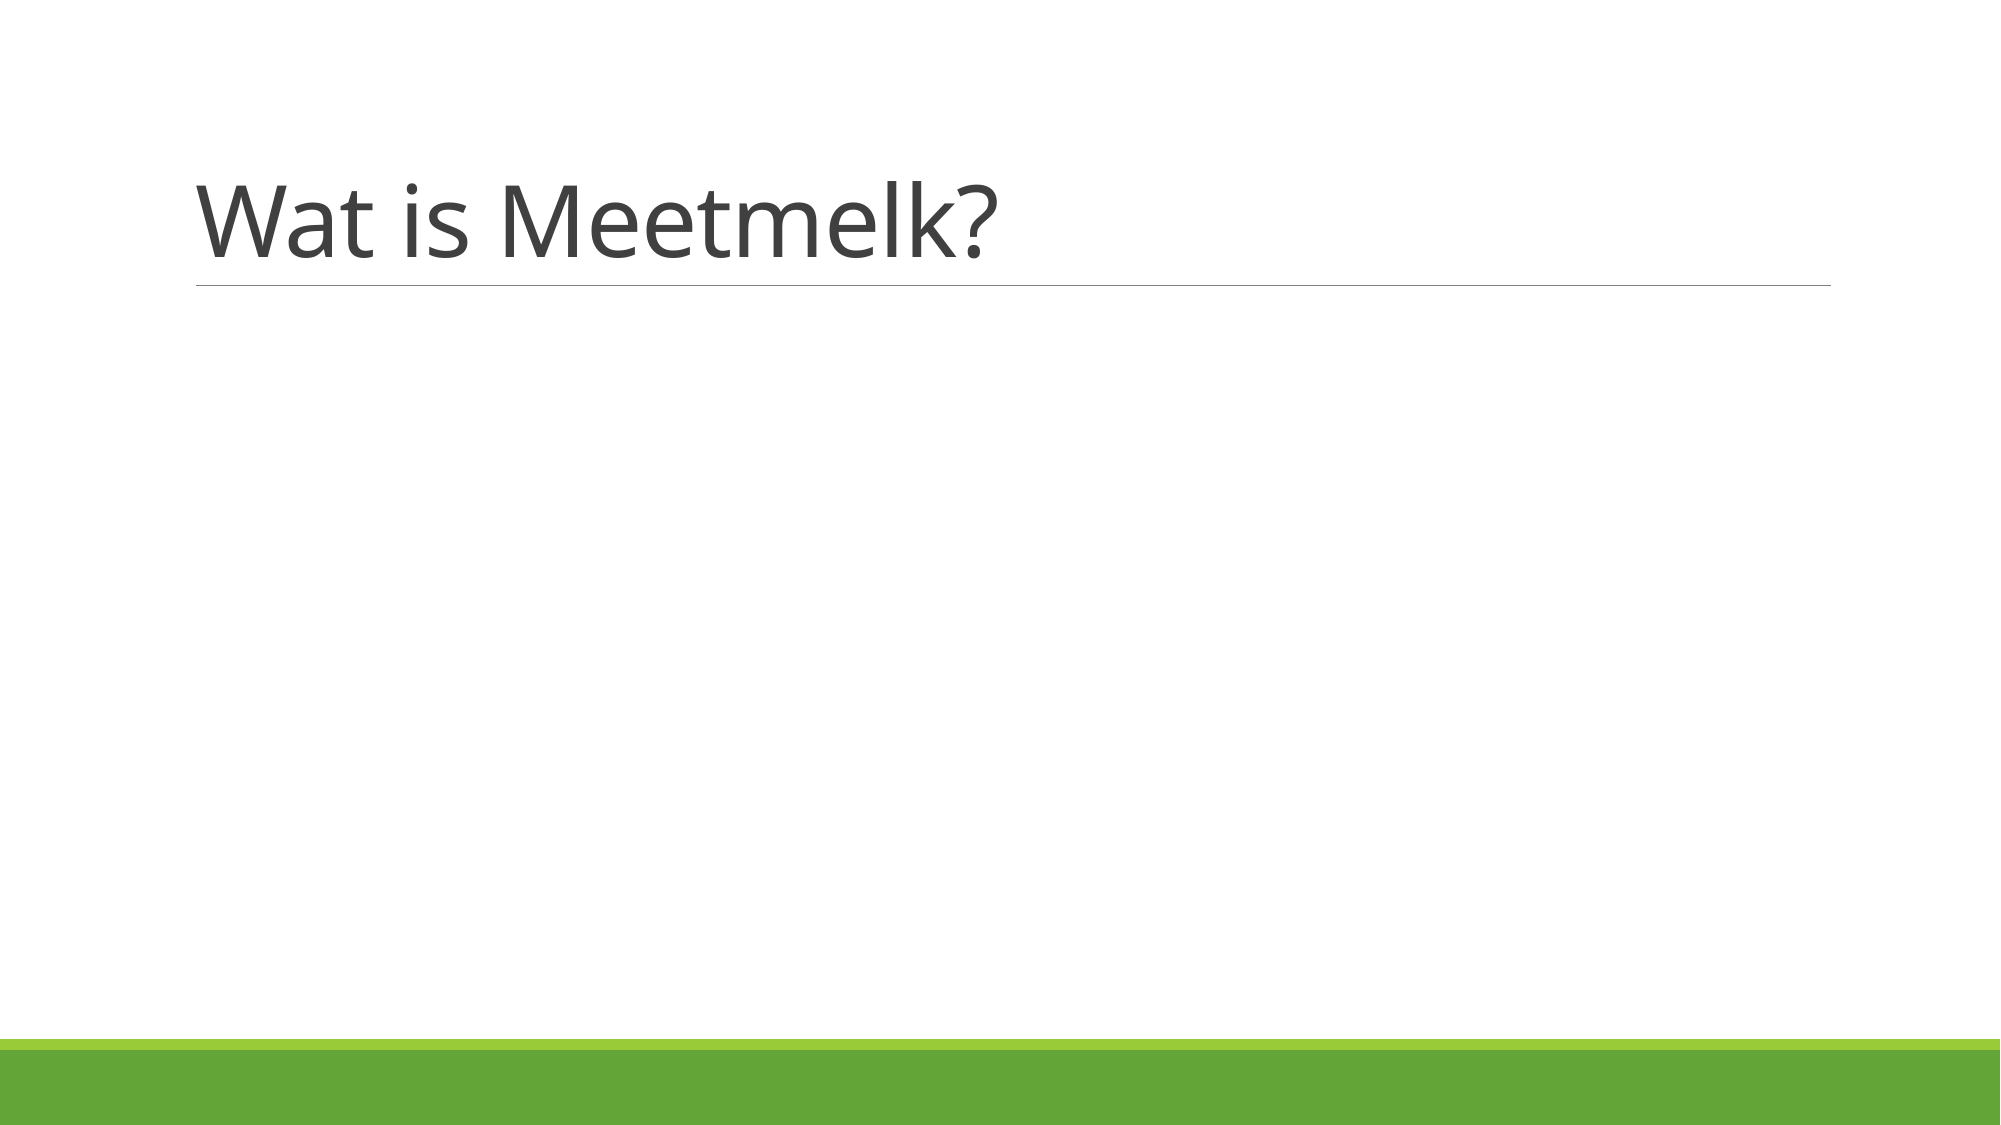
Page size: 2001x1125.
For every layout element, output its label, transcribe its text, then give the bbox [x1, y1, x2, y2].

title Wat is Meetmelk? [180, 47, 1830, 285]
